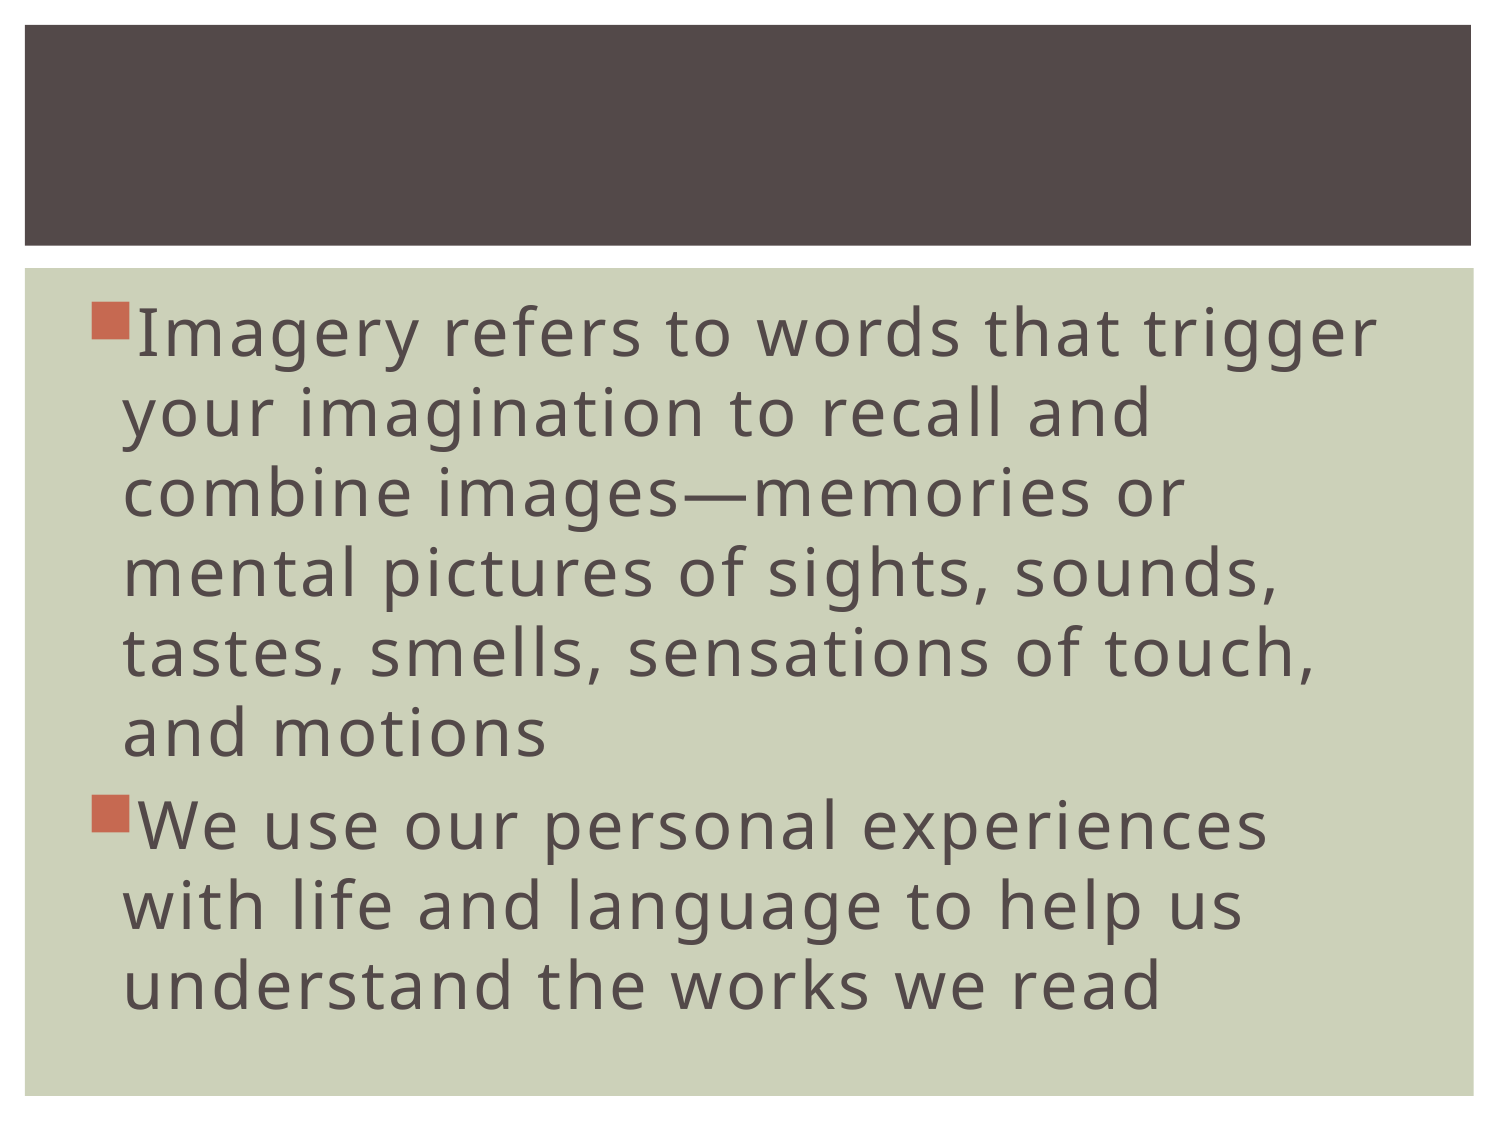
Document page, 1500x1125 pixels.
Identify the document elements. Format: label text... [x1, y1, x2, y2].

list Imagery refers to words that trigger your imagination to recall and combine images—memories or mental pictures of sights, sounds, tastes, smells, sensations of touch, and motions We use our personal experiences with life and language to help us understand the works we read [62, 281, 1442, 1005]
